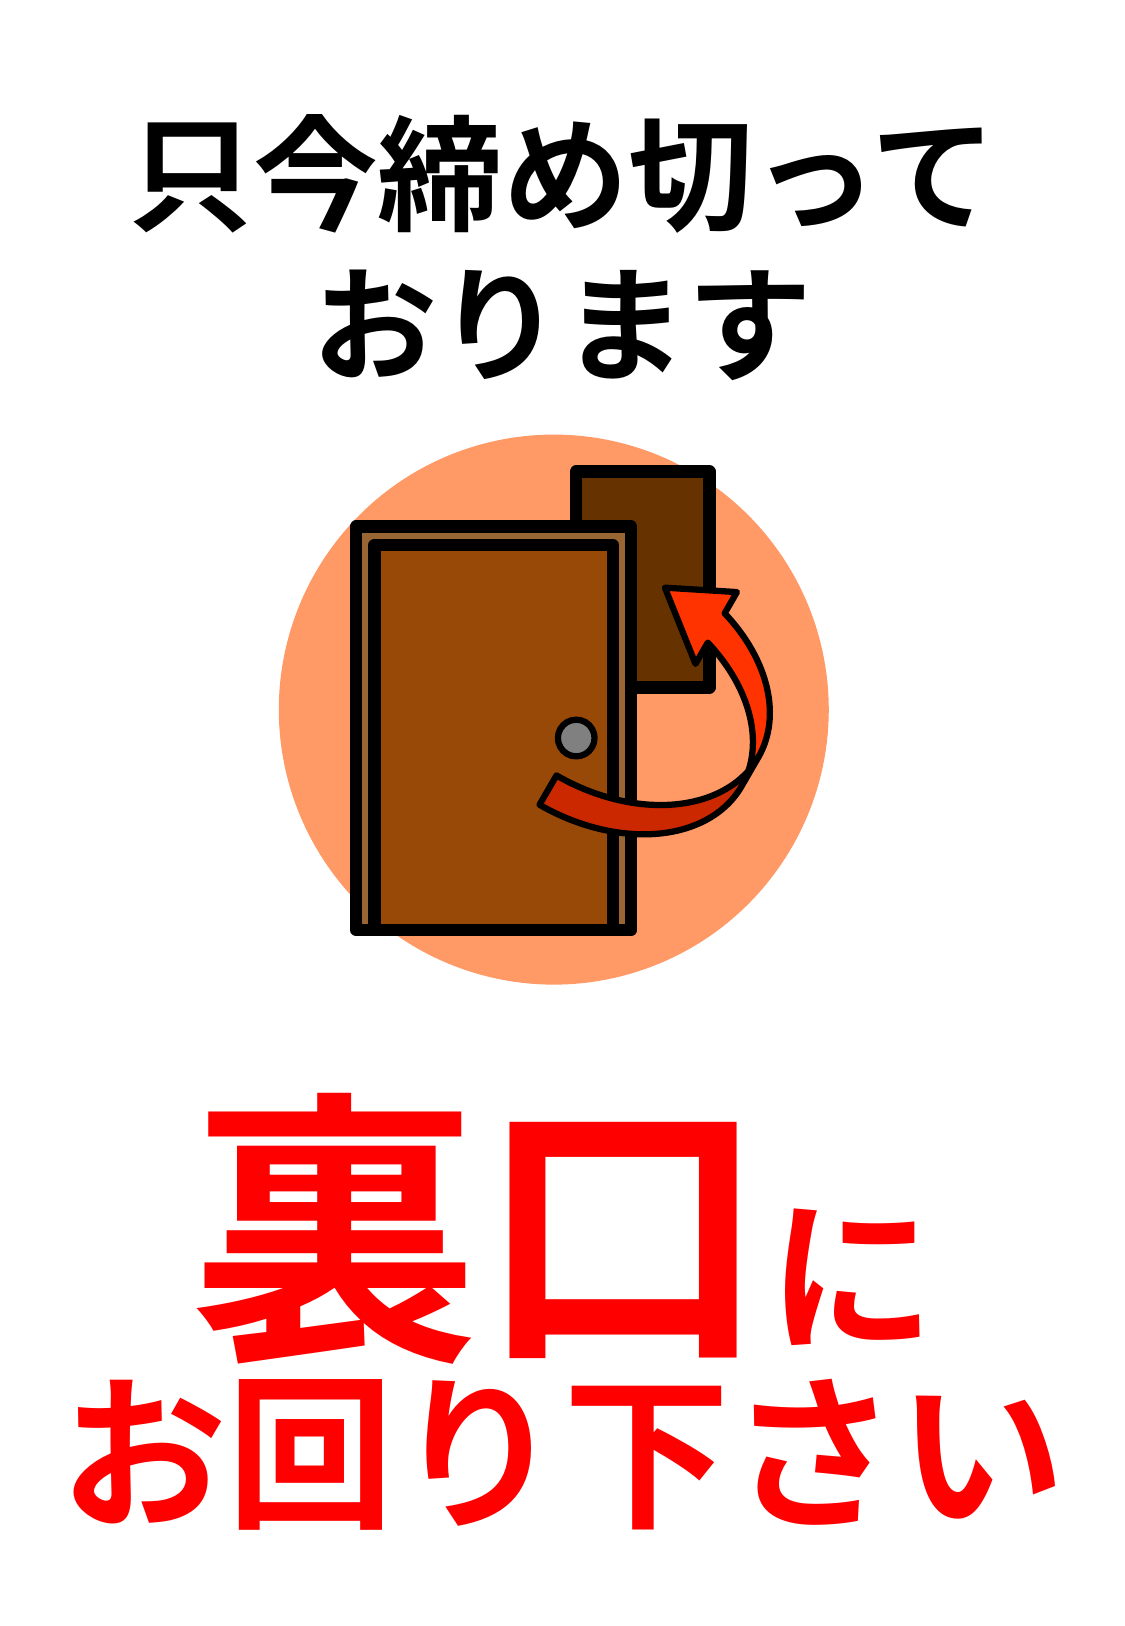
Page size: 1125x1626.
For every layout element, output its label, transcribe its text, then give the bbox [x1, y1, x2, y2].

text_box 只今締め切って おります [0, 88, 1125, 404]
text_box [278, 434, 829, 985]
text_box 裏口に [1, 1043, 1125, 1340]
text_box お回り下さい [1, 1340, 1125, 1556]
